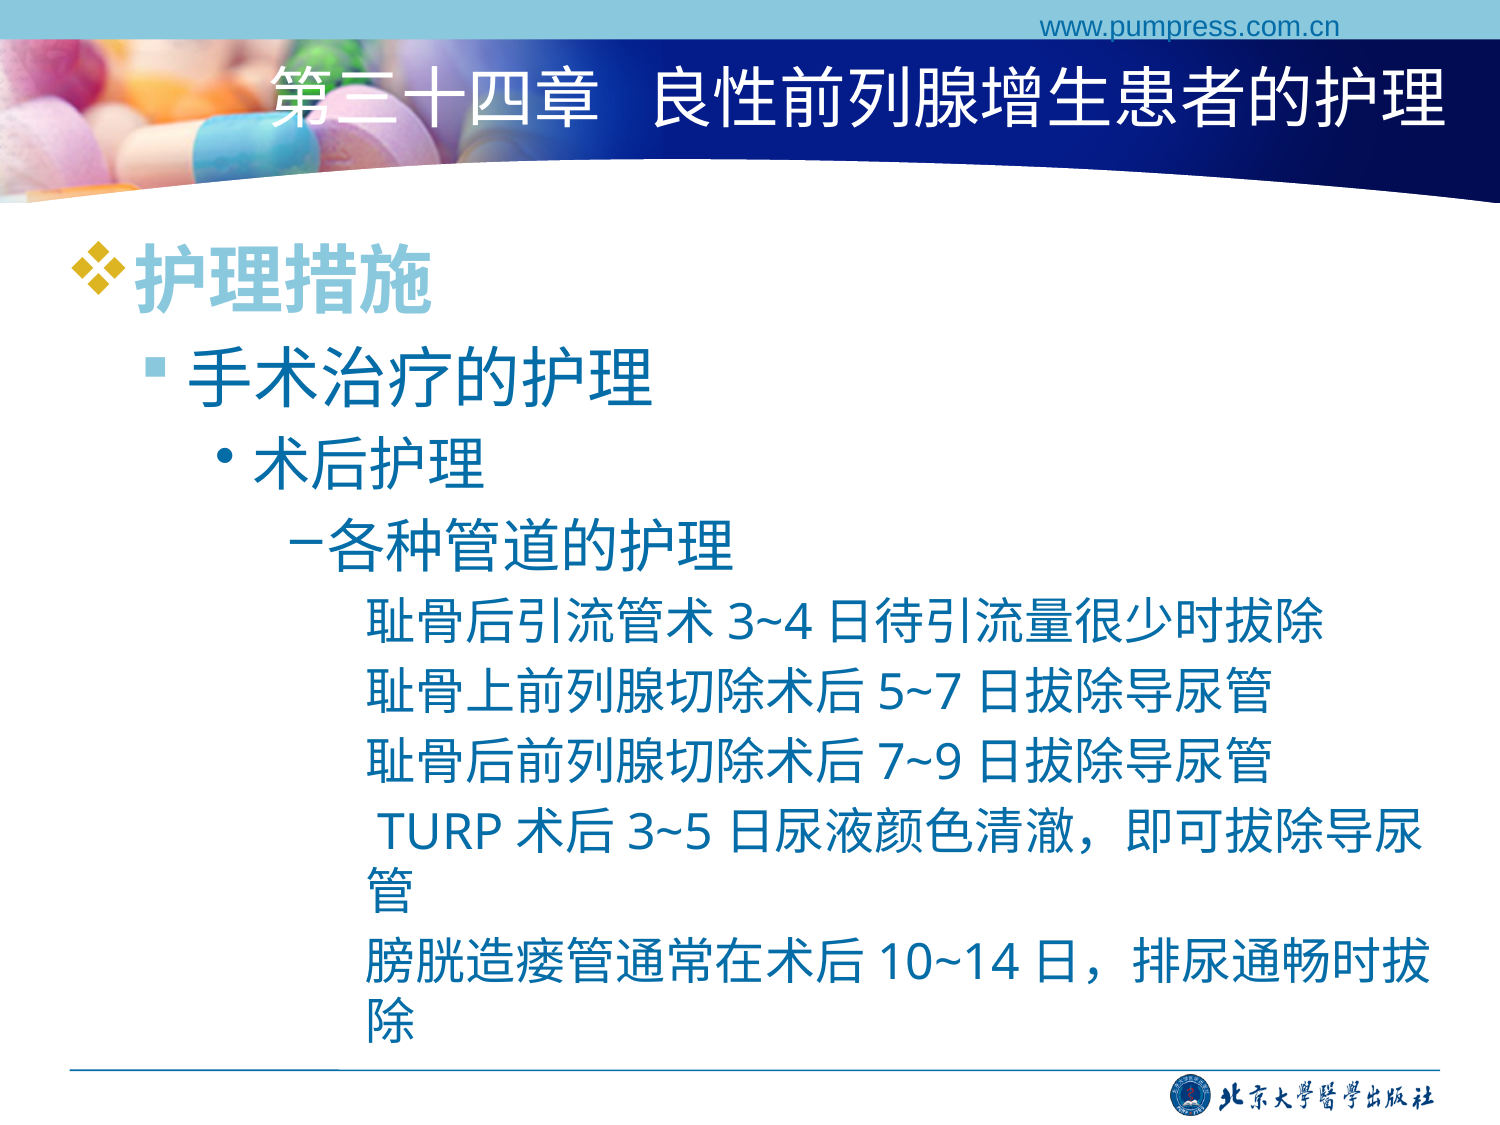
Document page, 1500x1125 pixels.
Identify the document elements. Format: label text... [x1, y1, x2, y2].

picture [1170, 1074, 1436, 1118]
list 护理措施 手术治疗的护理 术后护理 各种管道的护理 耻骨后引流管术3~4日待引流量很少时拔除 耻骨上前列腺切除术后5~7日拔除导尿管 耻骨后前列腺切除术后7~9日拔除导尿管 TURP术后3~5日尿液颜色清澈，即可拔除导尿管 膀胱造瘘管通常在术后10~14日，排尿通畅时拔除 [49, 224, 1463, 1026]
slide_number www.pumpress.com.cn [1025, 0, 1463, 38]
picture [0, 40, 1500, 203]
title 第三十四章 良性前列腺增生患者的护理 [137, 49, 1463, 143]
